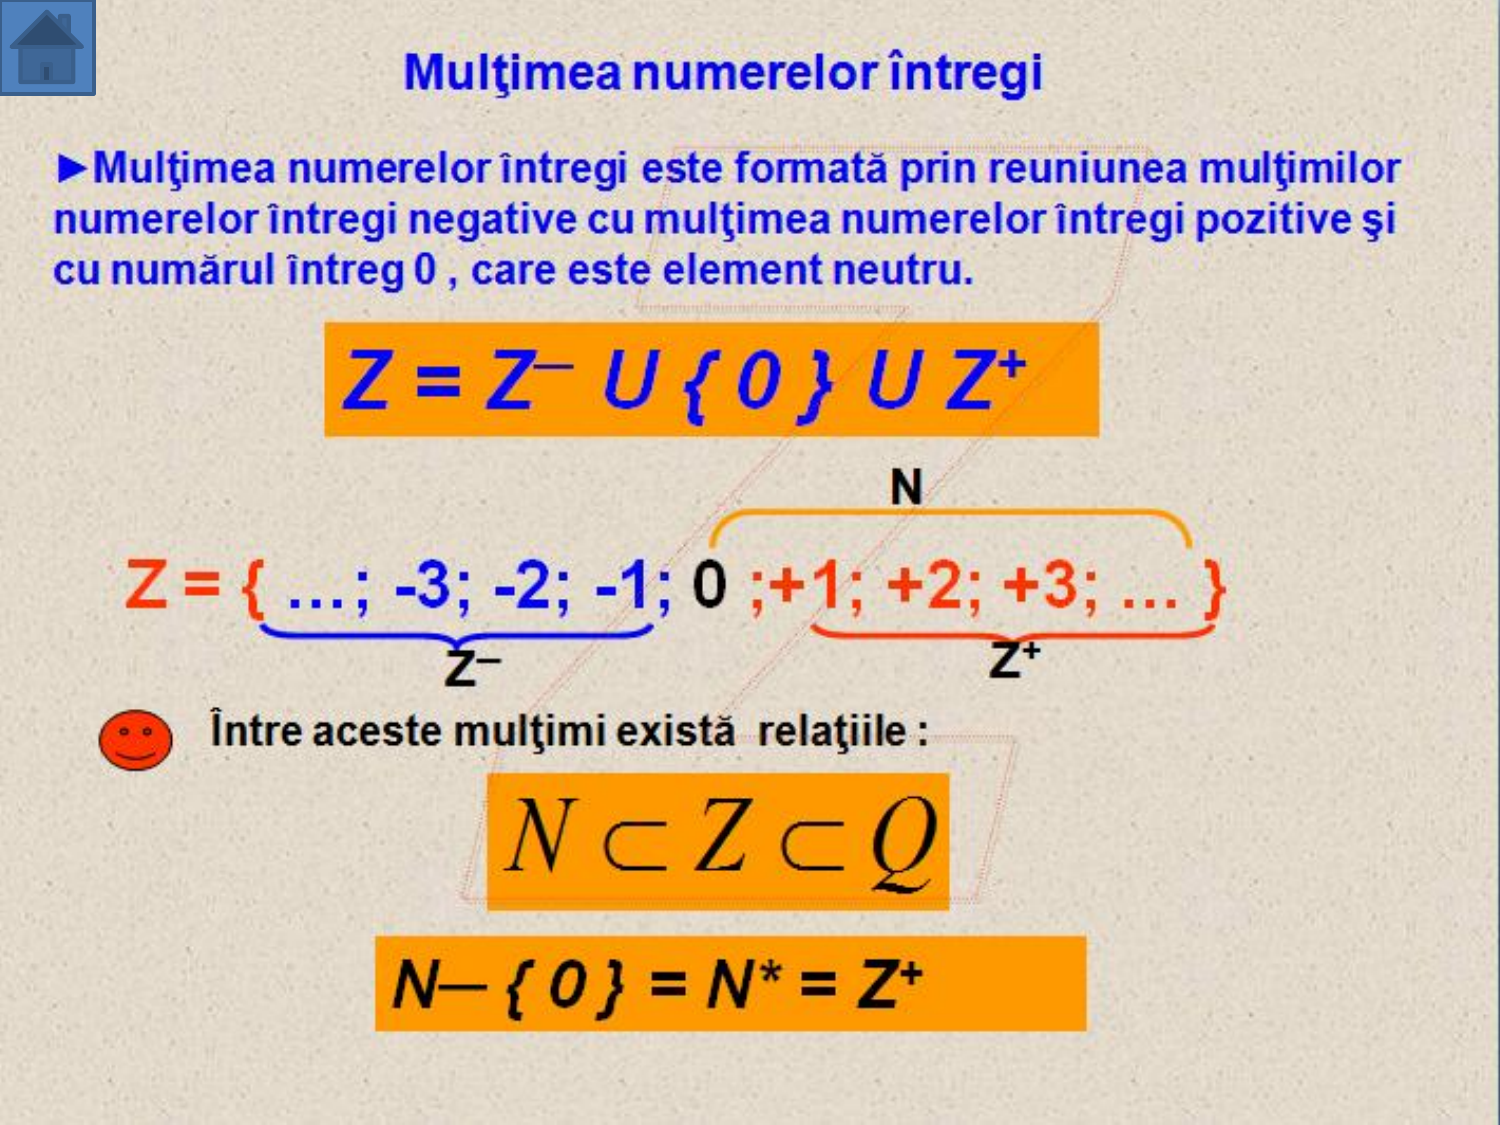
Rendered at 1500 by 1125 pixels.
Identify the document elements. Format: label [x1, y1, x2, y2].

text_box [0, 0, 96, 96]
picture [0, 0, 1500, 1125]
